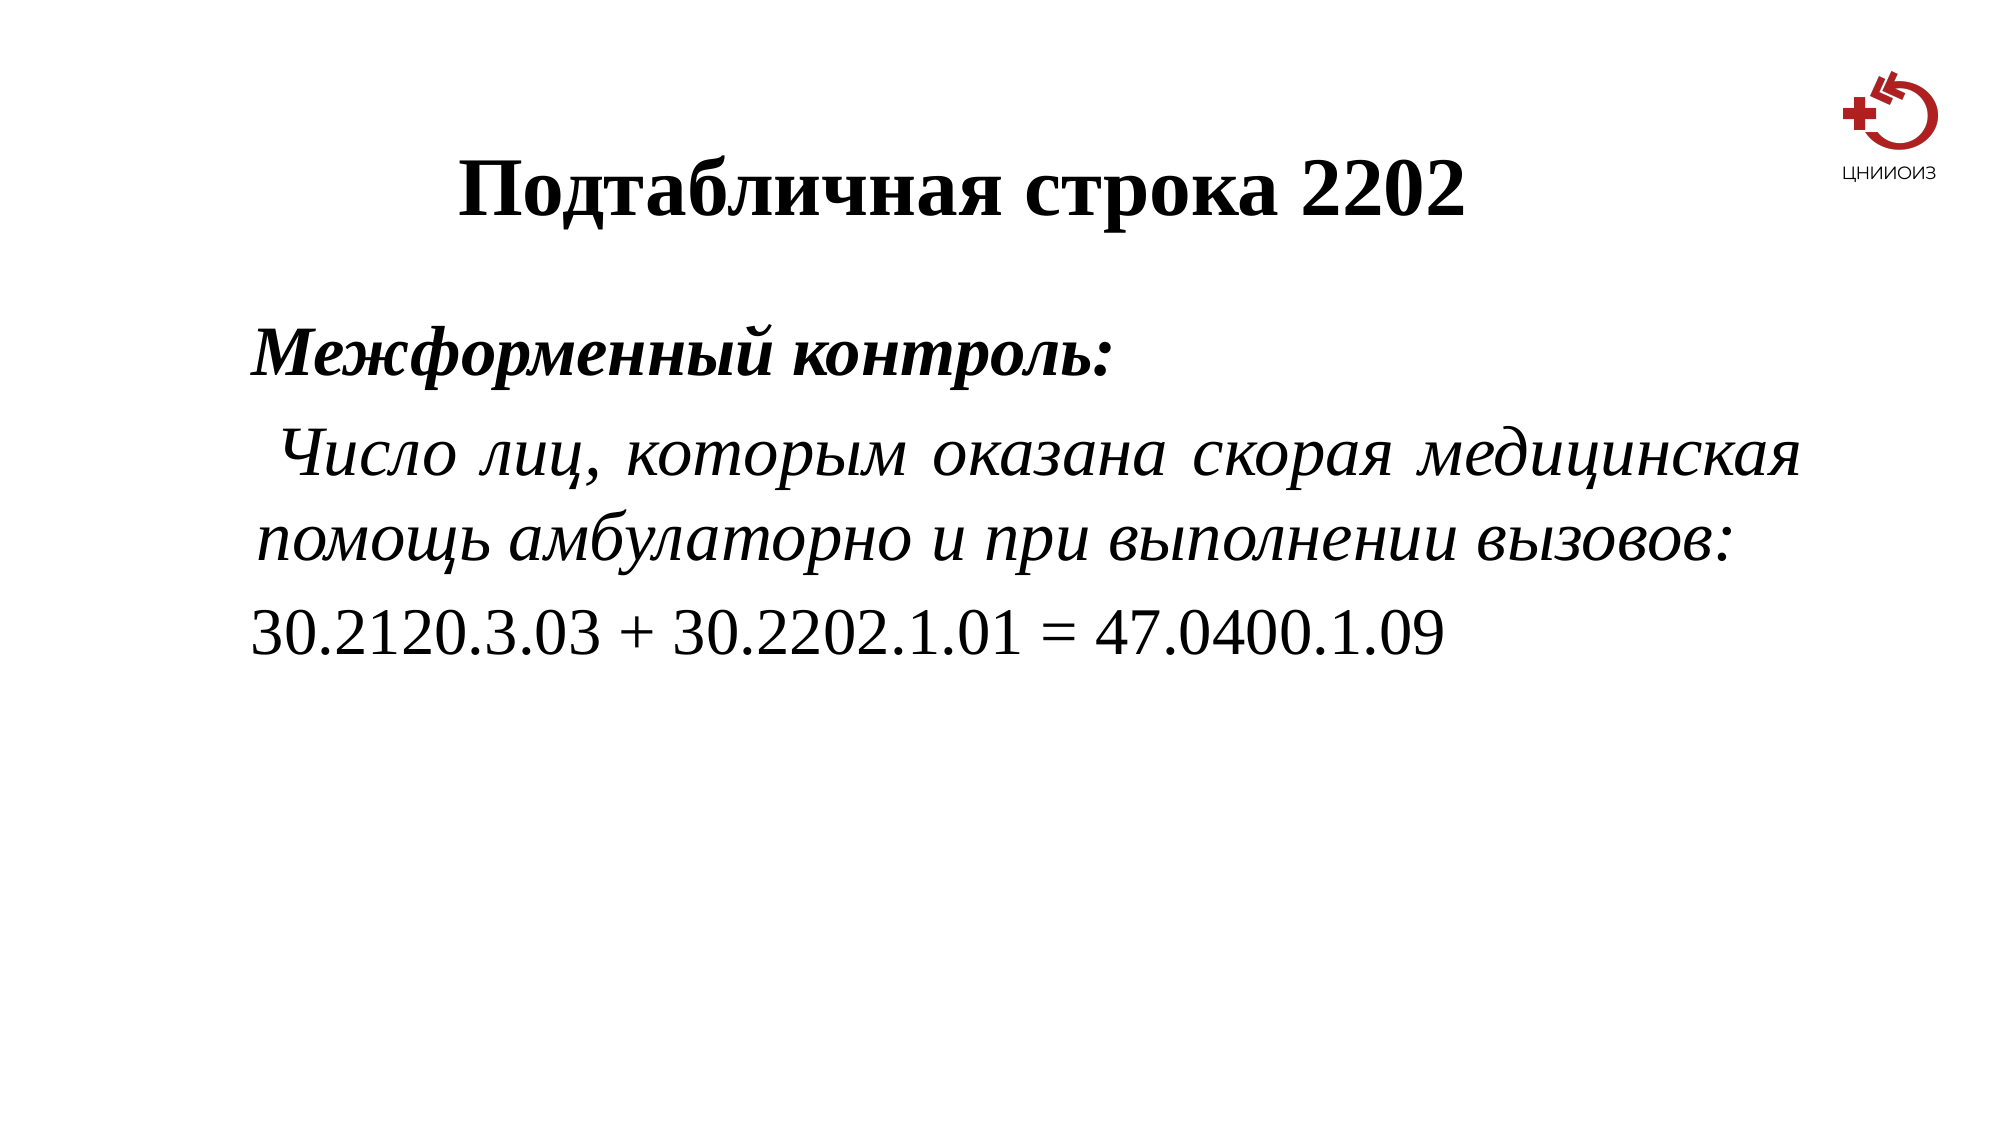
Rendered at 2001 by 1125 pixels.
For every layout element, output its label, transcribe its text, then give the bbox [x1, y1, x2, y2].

list Межформенный контроль: Число лиц, которым оказана скорая медицинская помощь амбулаторно и при выполнении вызовов: 30.2120.3.03 + 30.2202.1.01 = 47.0400.1.09 [185, 292, 1820, 1036]
picture [1843, 71, 1938, 182]
title Подтабличная строка 2202 [232, 58, 1694, 292]
